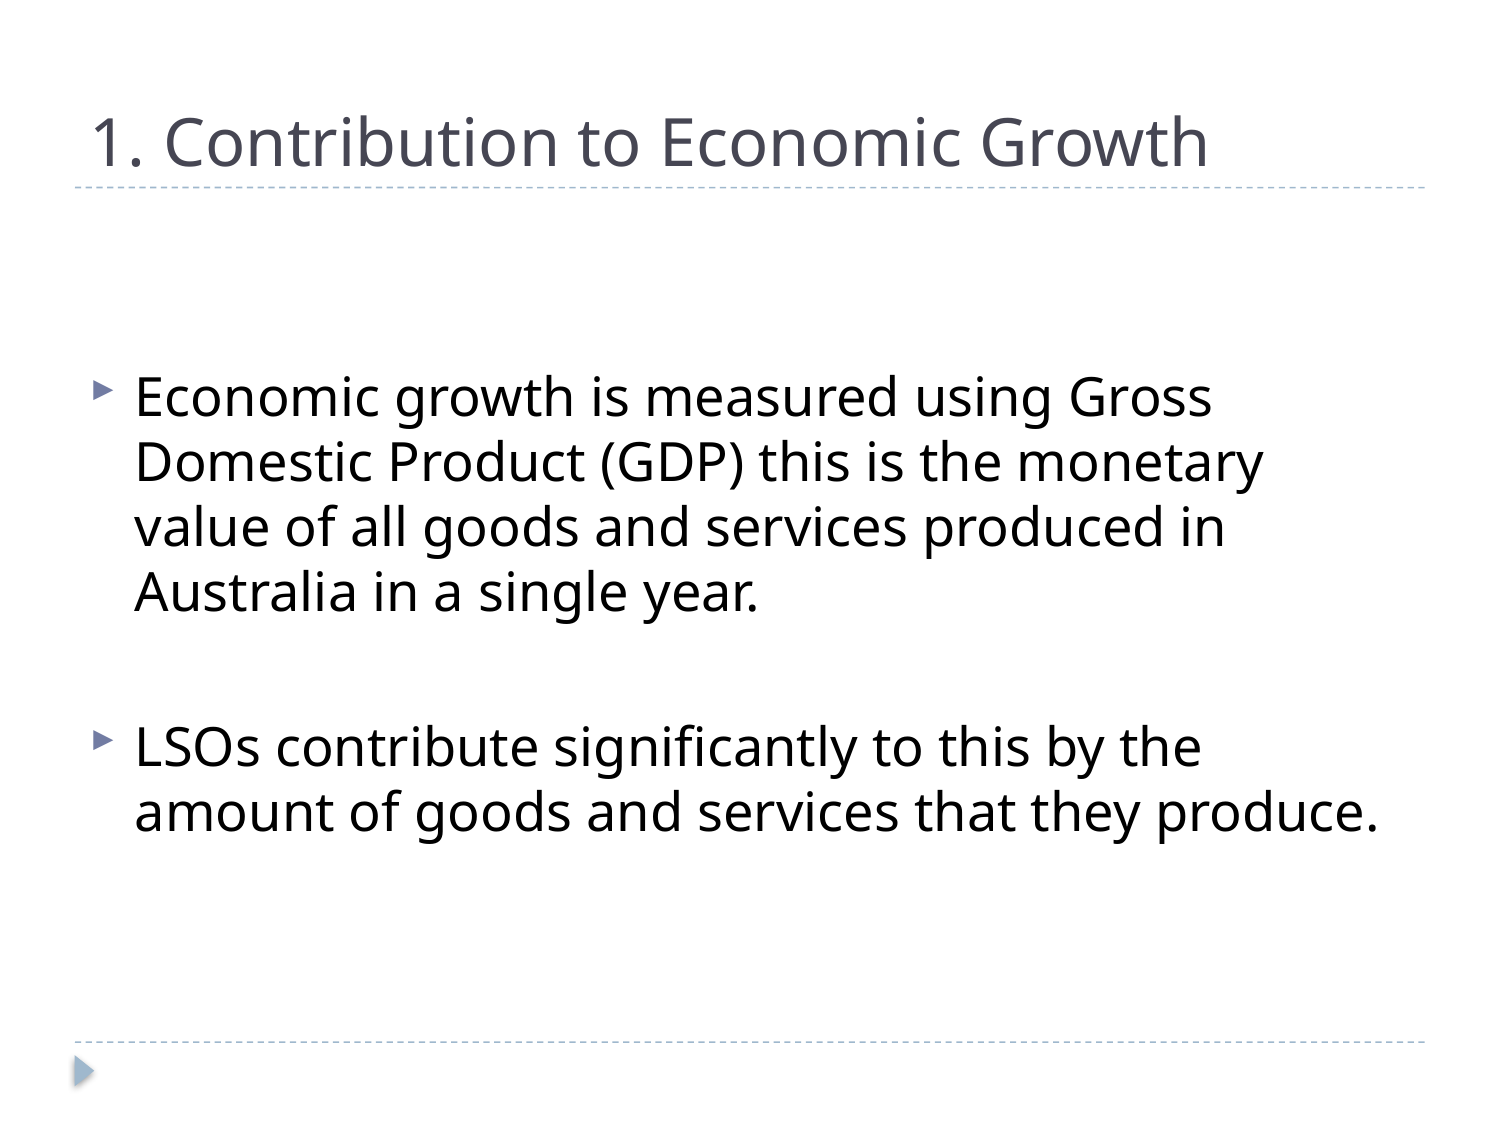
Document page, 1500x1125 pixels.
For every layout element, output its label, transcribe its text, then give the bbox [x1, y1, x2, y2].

list Economic growth is measured using Gross Domestic Product (GDP) this is the monetary value of all goods and services produced in Australia in a single year. LSOs contribute significantly to this by the amount of goods and services that they produce. [75, 200, 1425, 1010]
title 1. Contribution to Economic Growth [75, 24, 1425, 188]
